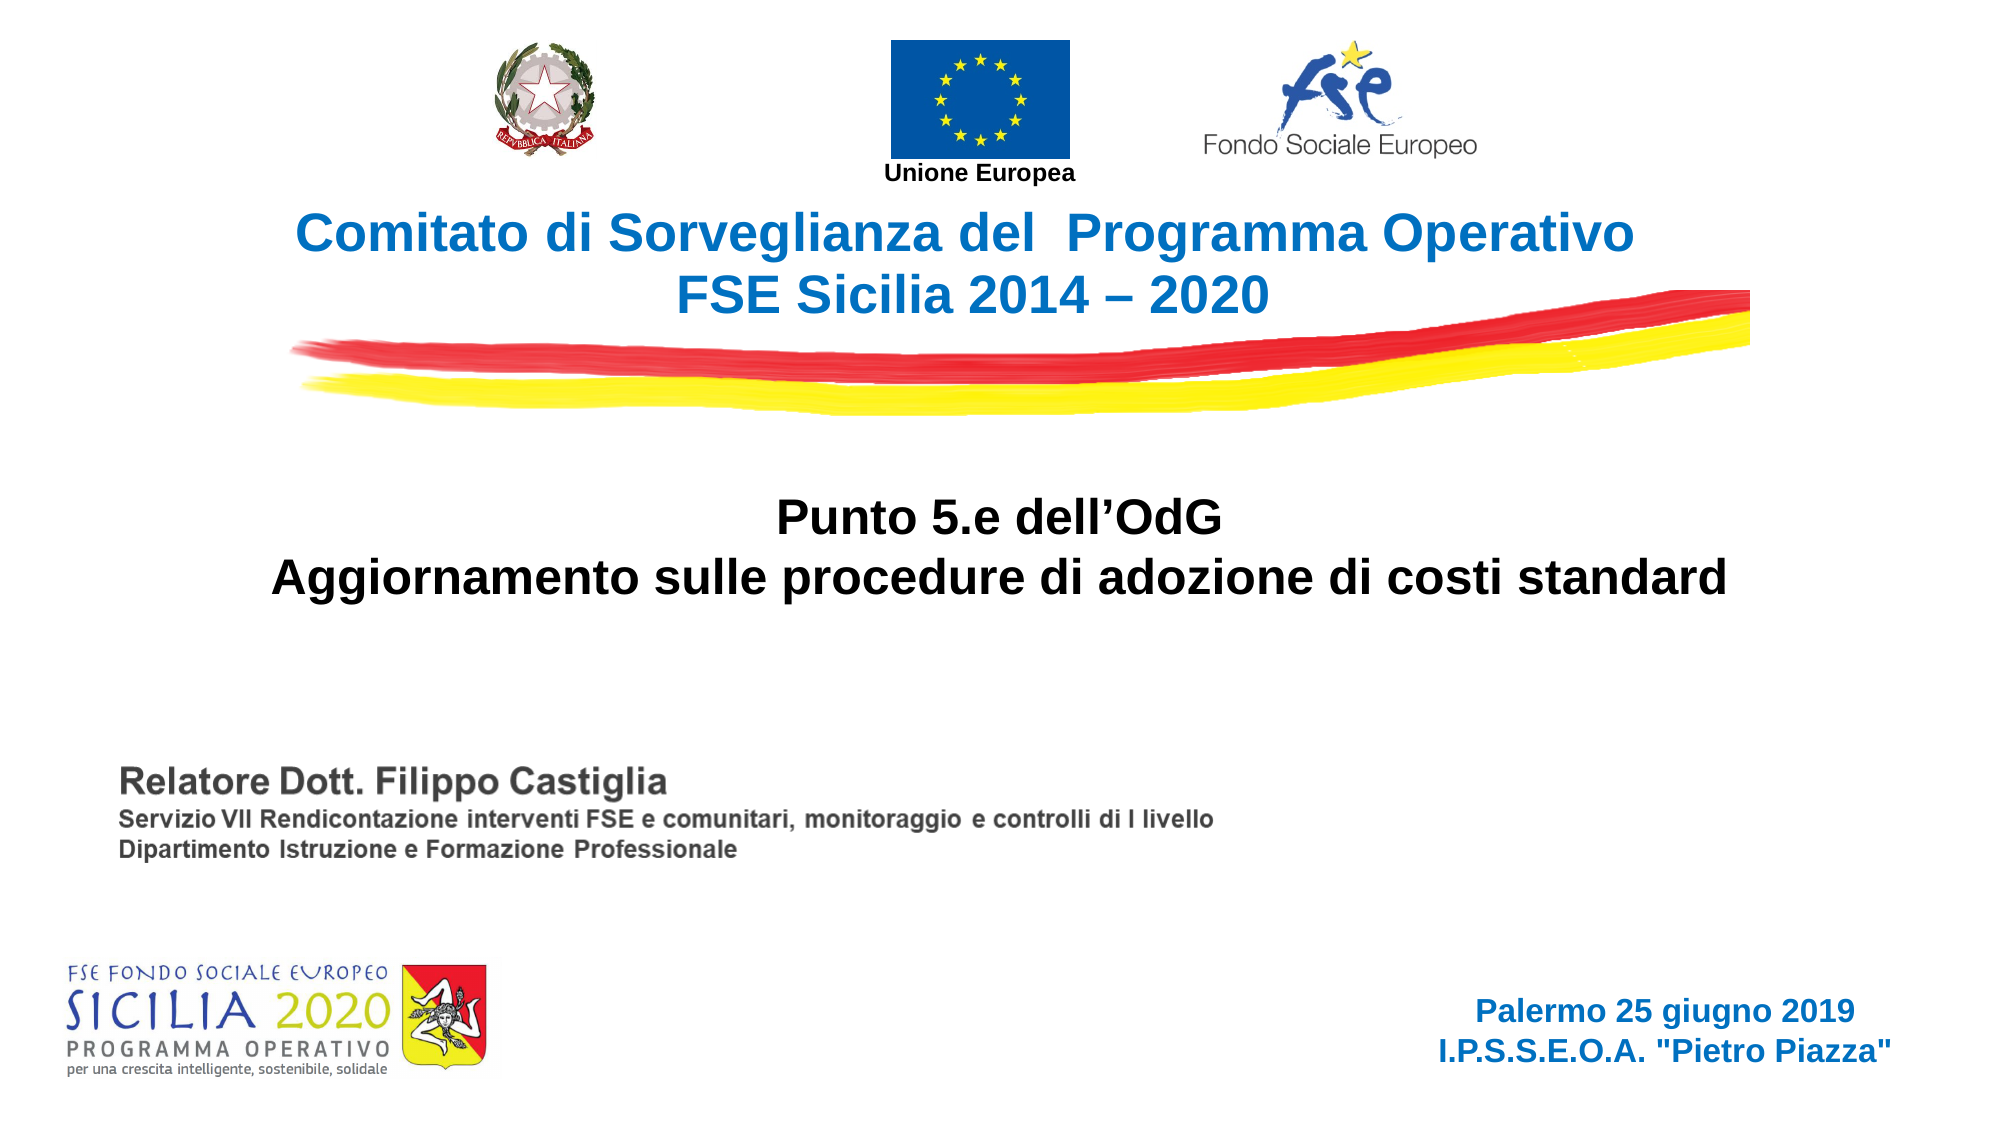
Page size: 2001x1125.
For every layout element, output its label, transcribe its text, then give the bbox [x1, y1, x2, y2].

picture [249, 290, 1751, 421]
text_box Punto 5.e dell’OdG Aggiornamento sulle procedure di adozione di costi standard [218, 477, 1782, 613]
text_box Comitato di Sorveglianza del Programma Operativo FSE Sicilia 2014 – 2020 [186, 194, 1762, 333]
text_box Palermo 25 giugno 2019 I.P.S.S.E.O.A. "Pietro Piazza" [1396, 982, 1935, 1077]
picture [62, 957, 502, 1079]
picture [95, 745, 1285, 878]
picture [458, 35, 1490, 212]
